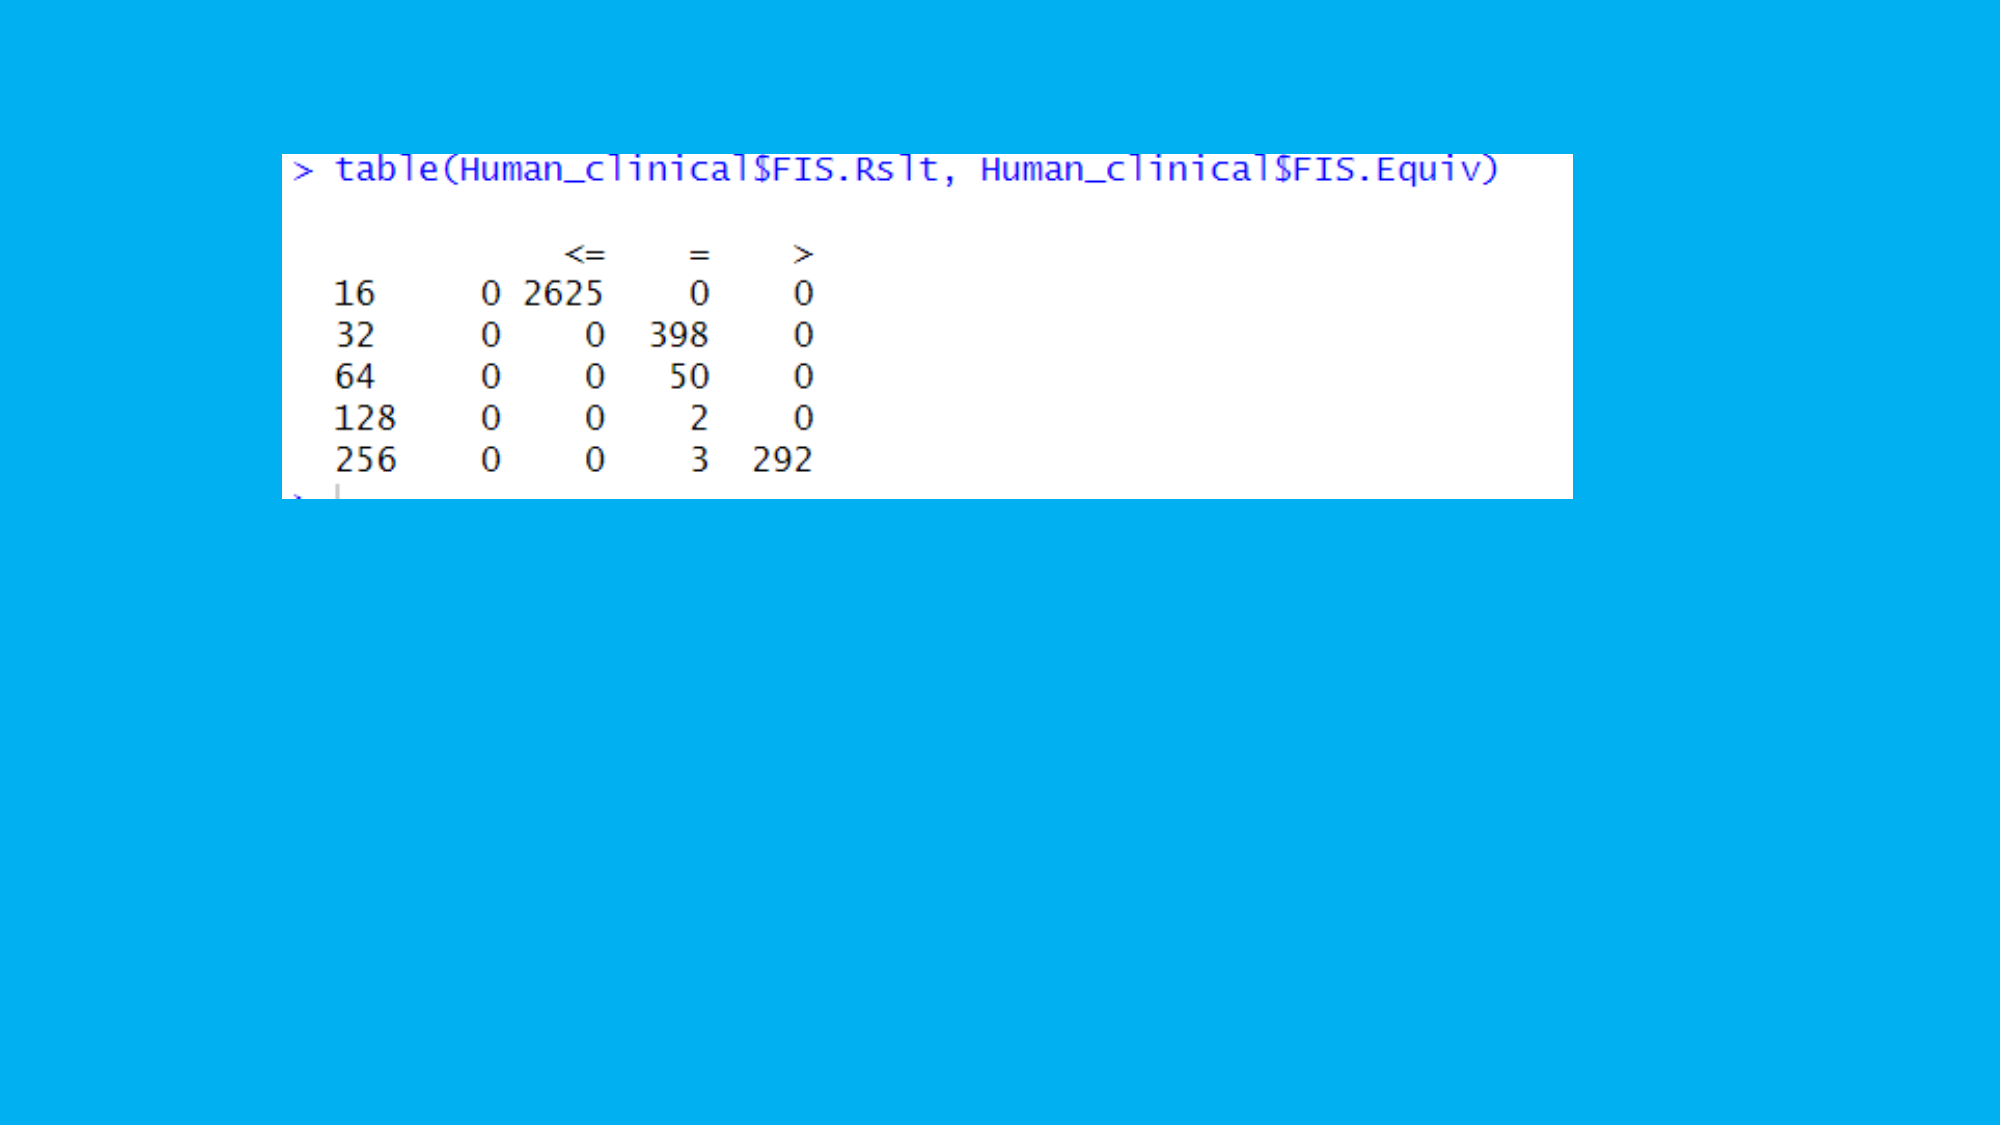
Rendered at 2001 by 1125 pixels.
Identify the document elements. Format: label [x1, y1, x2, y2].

picture [283, 155, 1572, 498]
